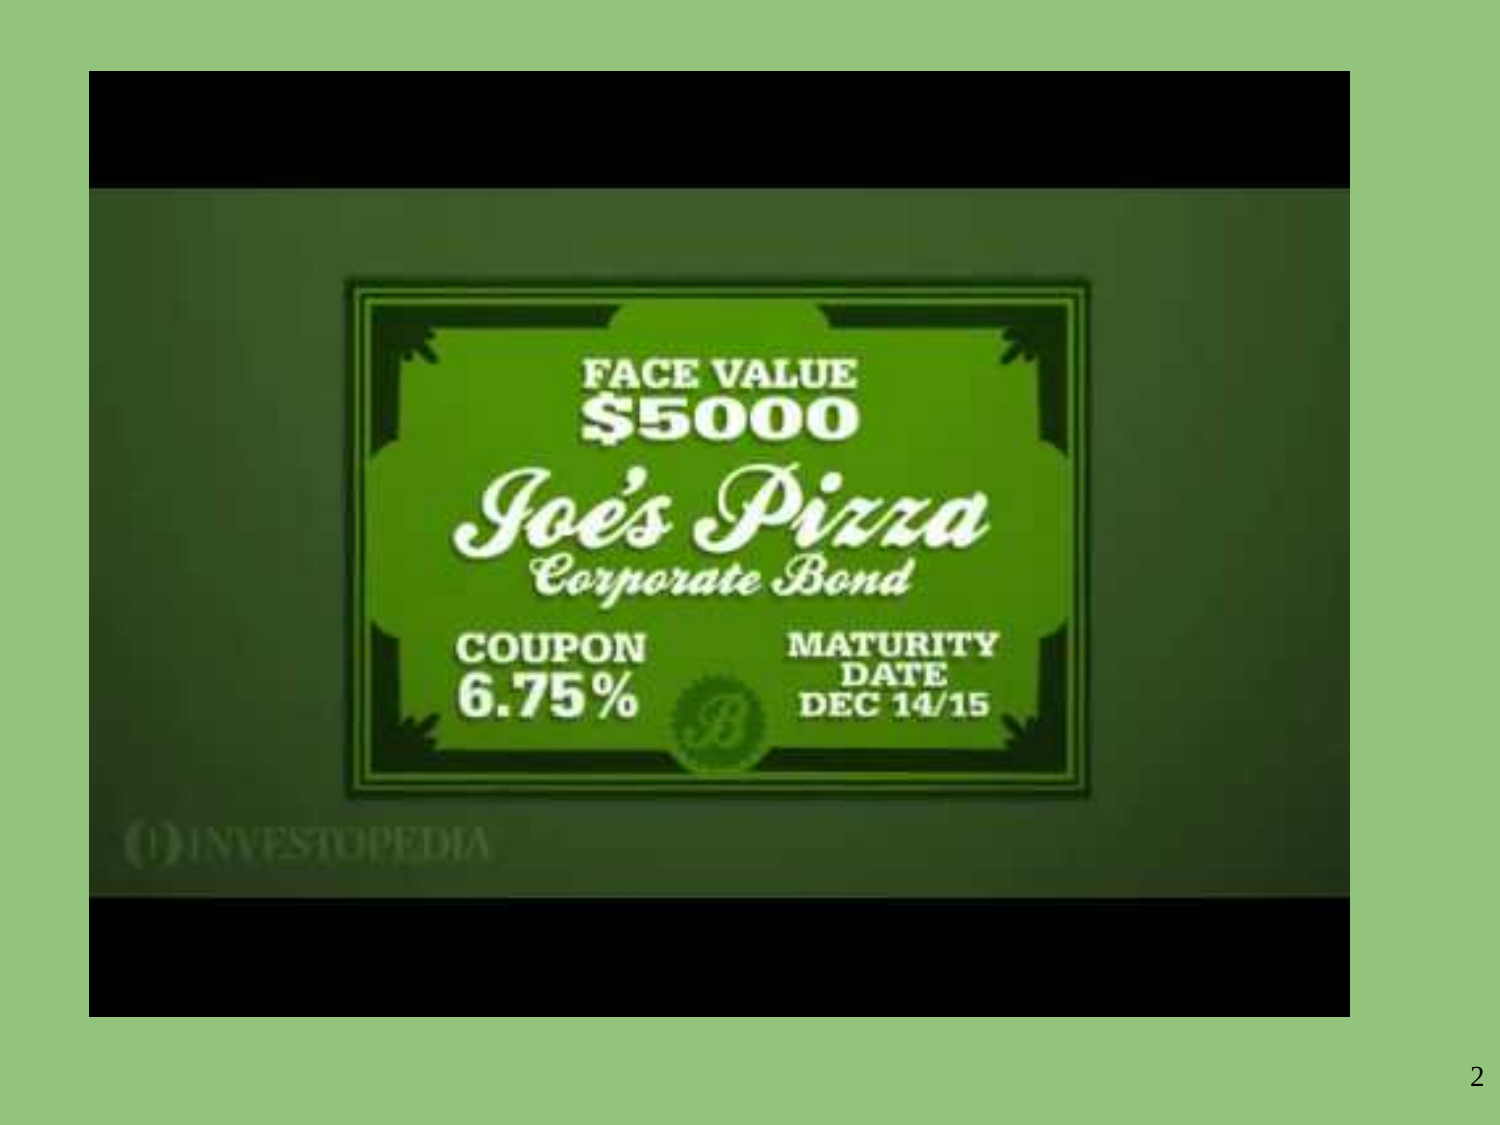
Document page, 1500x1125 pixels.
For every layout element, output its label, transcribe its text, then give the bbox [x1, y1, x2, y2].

picture [89, 71, 1351, 1018]
text_box ‹#› [1187, 1049, 1500, 1125]
